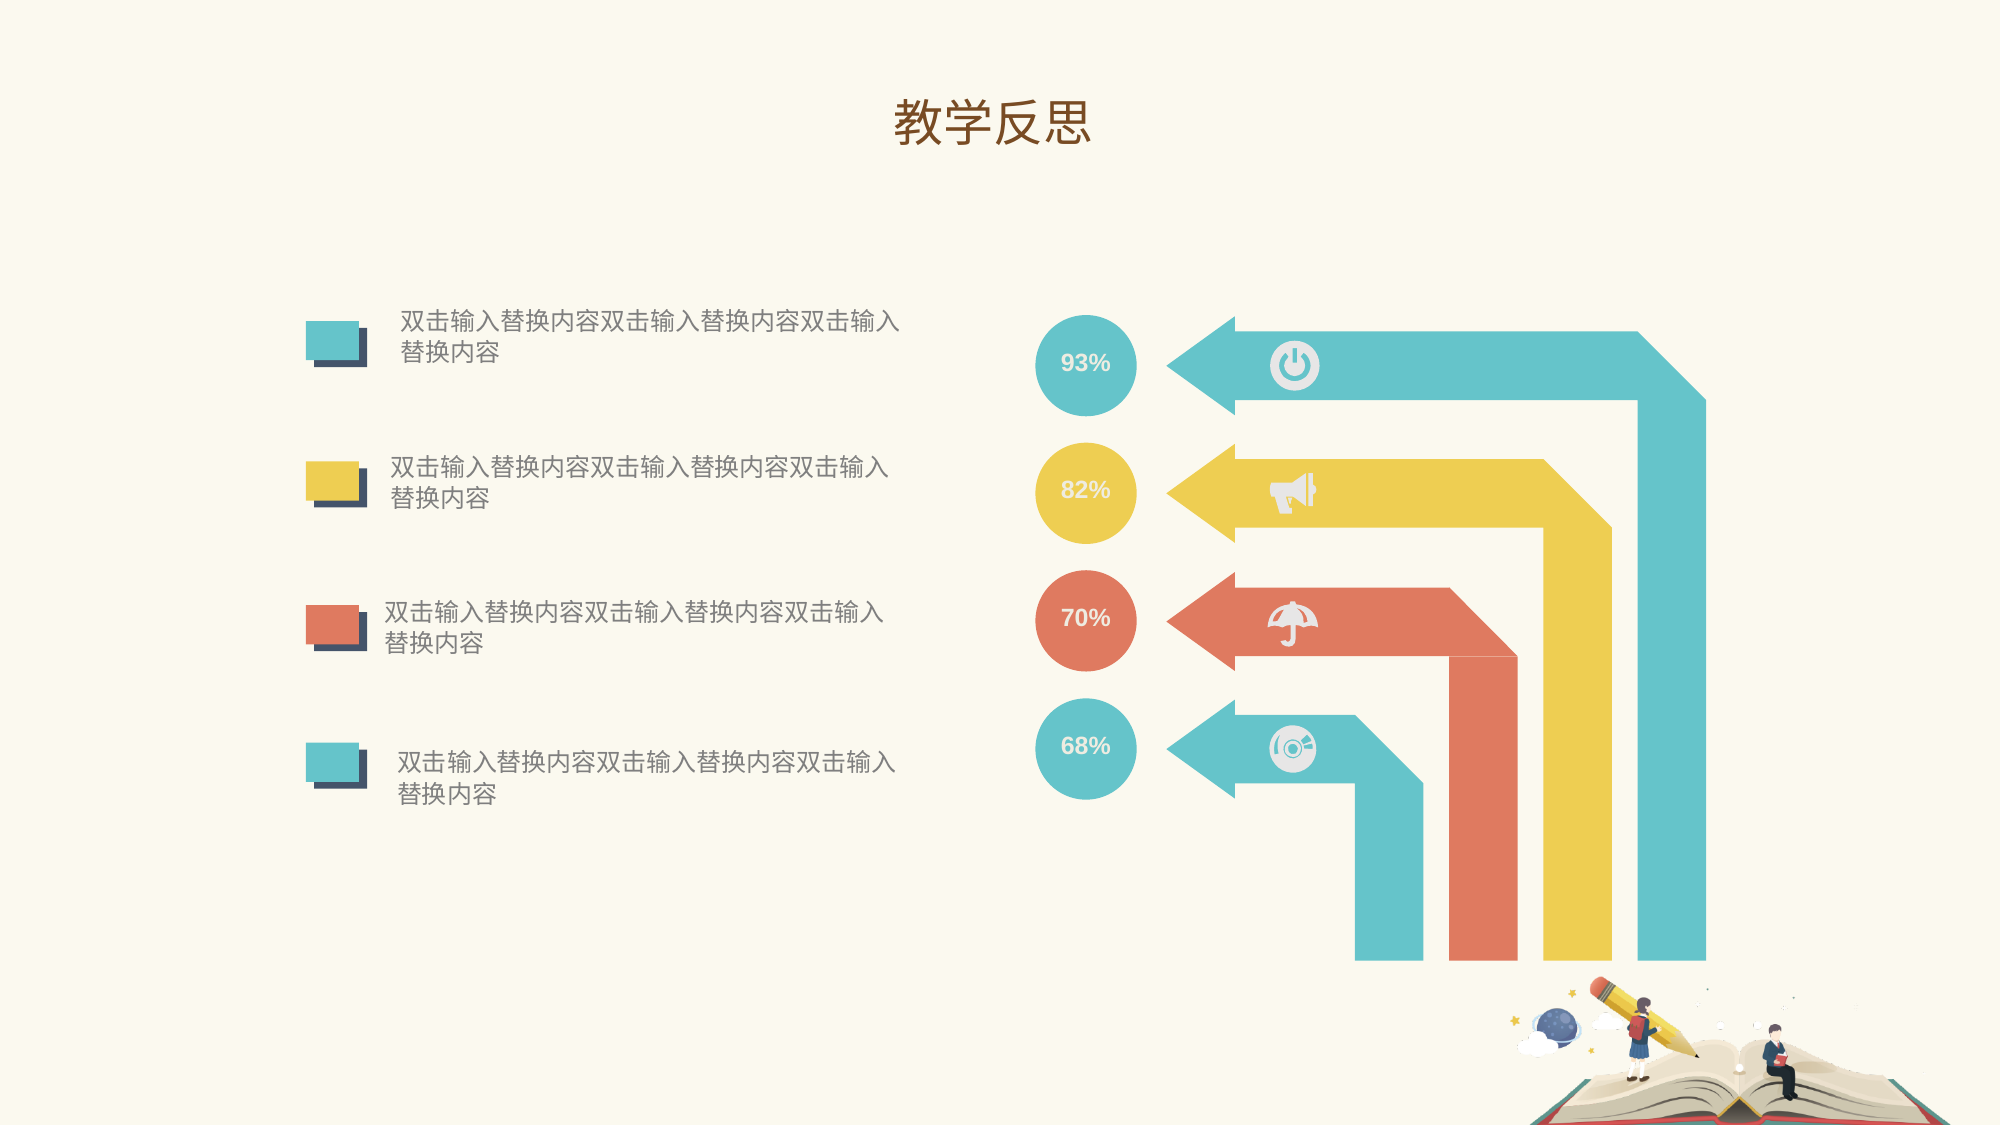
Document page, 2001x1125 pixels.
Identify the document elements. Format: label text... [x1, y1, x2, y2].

text_box 双击输入替换内容双击输入替换内容双击输入替换内容 [375, 442, 917, 521]
picture [1505, 947, 1992, 1125]
text_box 双击输入替换内容双击输入替换内容双击输入替换内容 [370, 587, 912, 666]
text_box 双击输入替换内容双击输入替换内容双击输入替换内容 [385, 297, 927, 375]
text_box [1035, 698, 1424, 961]
text_box 双击输入替换内容双击输入替换内容双击输入替换内容 [382, 738, 924, 816]
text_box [305, 605, 368, 652]
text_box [305, 321, 368, 368]
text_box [1035, 315, 1707, 961]
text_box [305, 742, 368, 789]
text_box 教学反思 [663, 84, 1324, 160]
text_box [305, 461, 368, 508]
